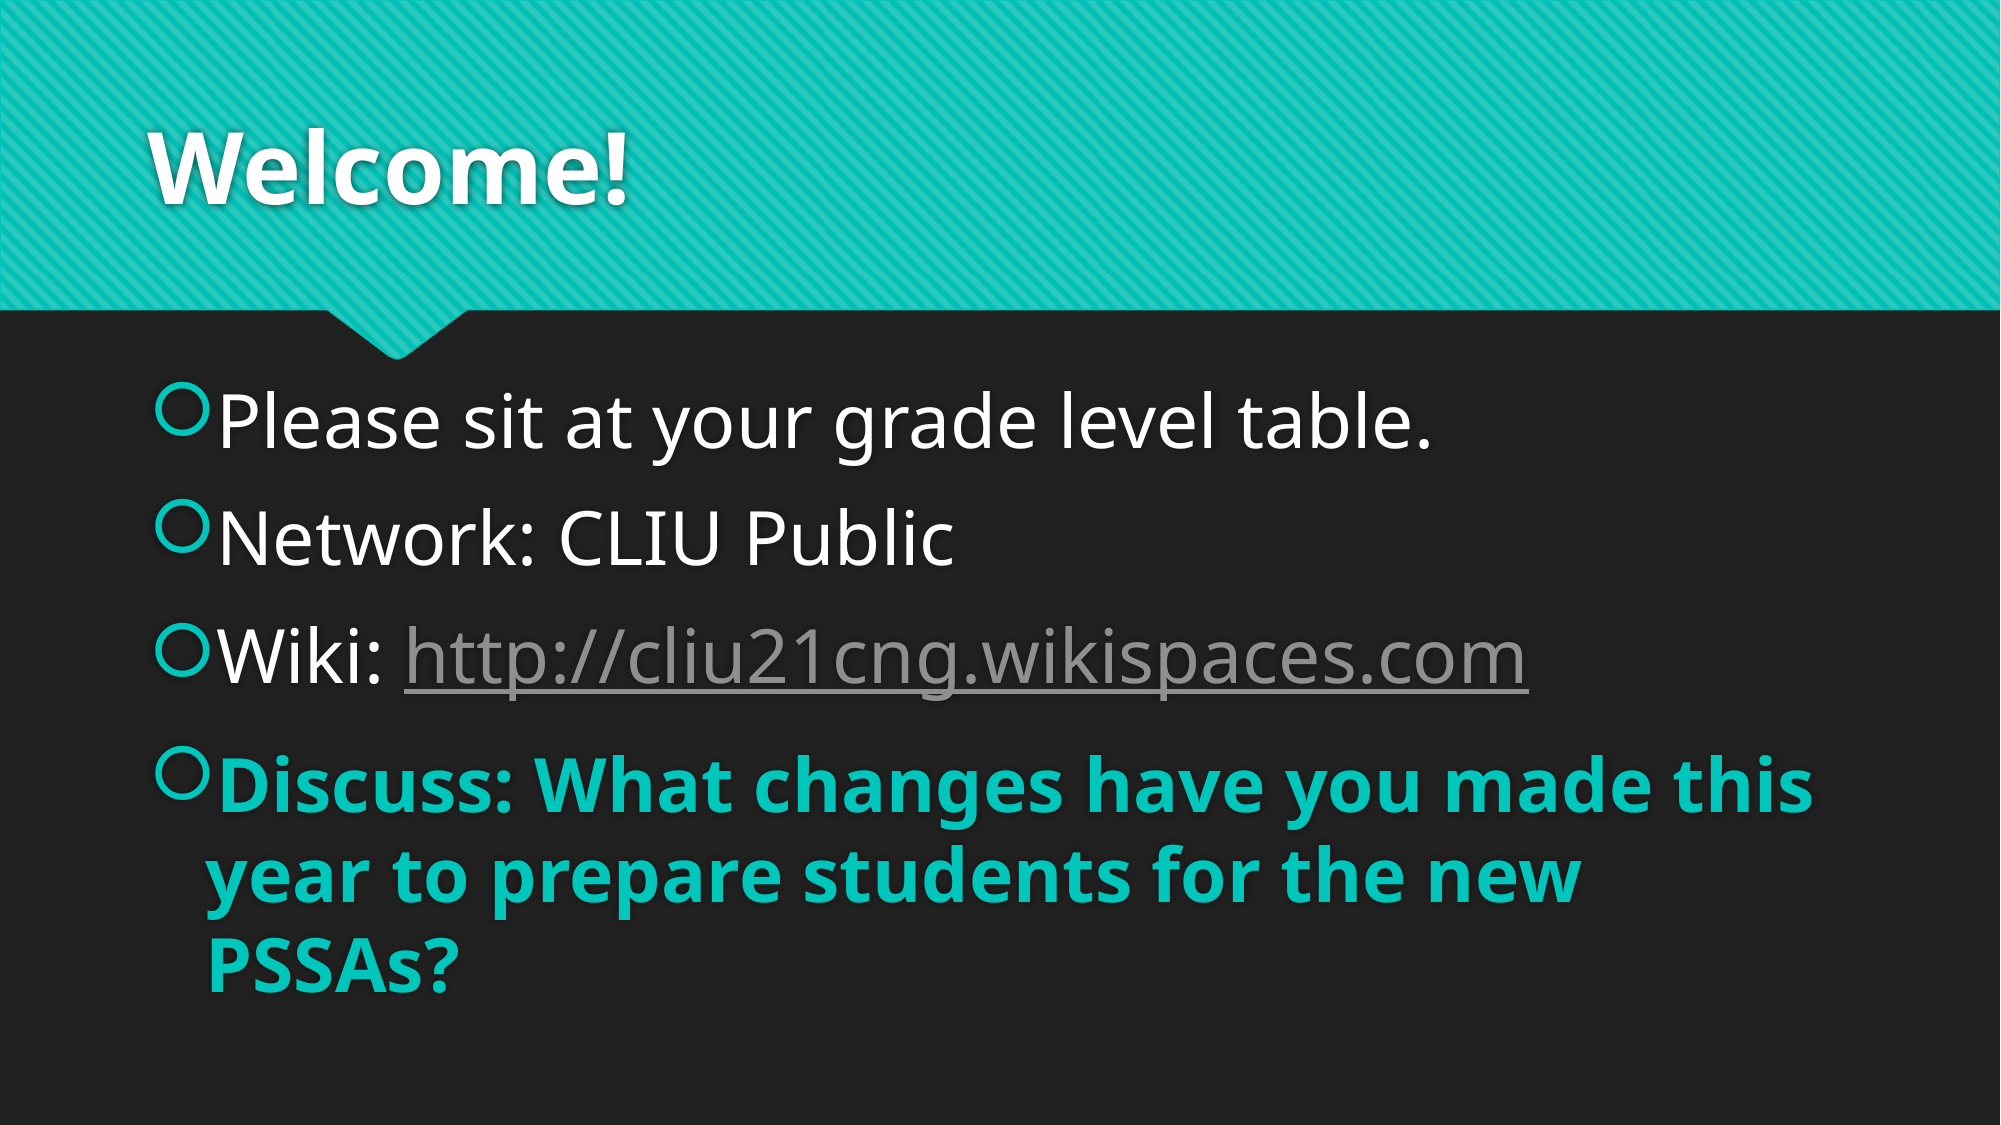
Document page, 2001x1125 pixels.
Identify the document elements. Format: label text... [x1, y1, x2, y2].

list Please sit at your grade level table. Network: CLIU Public Wiki: http://cliu21cng.wikispaces.com Discuss: What changes have you made this year to prepare students for the new PSSAs? [134, 324, 1866, 1057]
title Welcome! [132, 73, 1868, 233]
